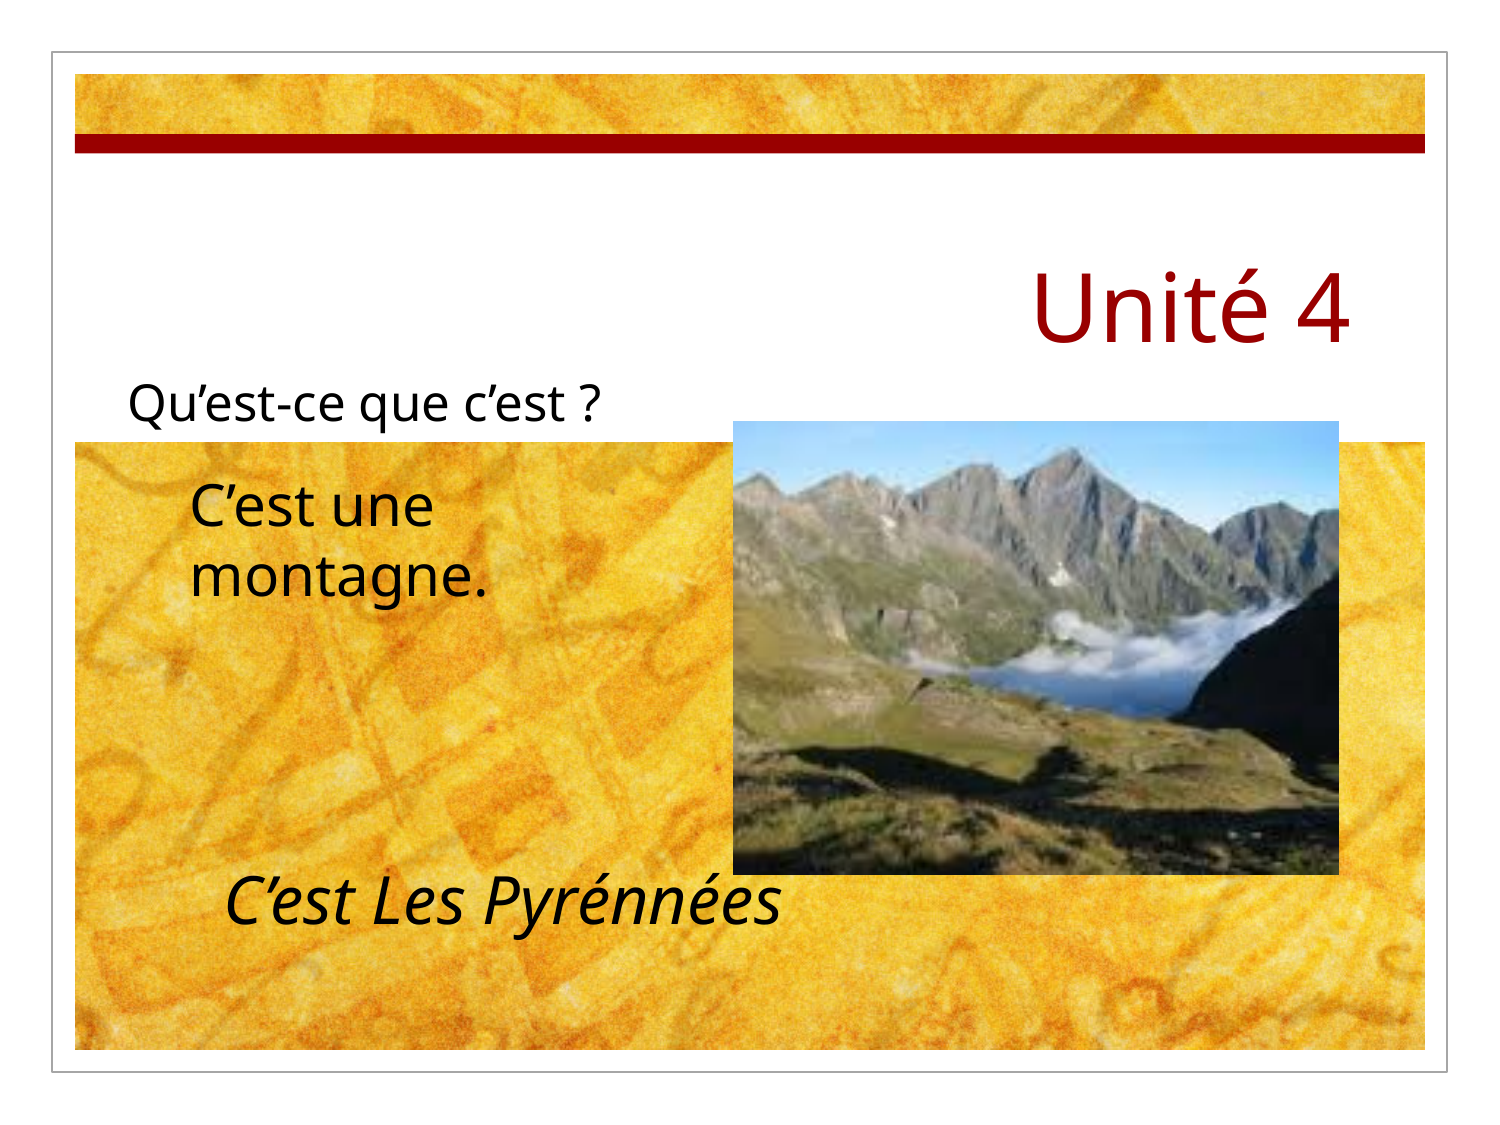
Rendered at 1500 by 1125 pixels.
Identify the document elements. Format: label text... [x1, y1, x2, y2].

subtitle Qu’est-ce que c’est ? [112, 362, 1392, 439]
text_box C’est une montagne. [175, 460, 552, 686]
picture [75, 74, 1425, 134]
title Unité 4 [112, 158, 1392, 362]
picture [75, 420, 1425, 1050]
text_box C’est Les Pyrénnées [209, 850, 799, 946]
